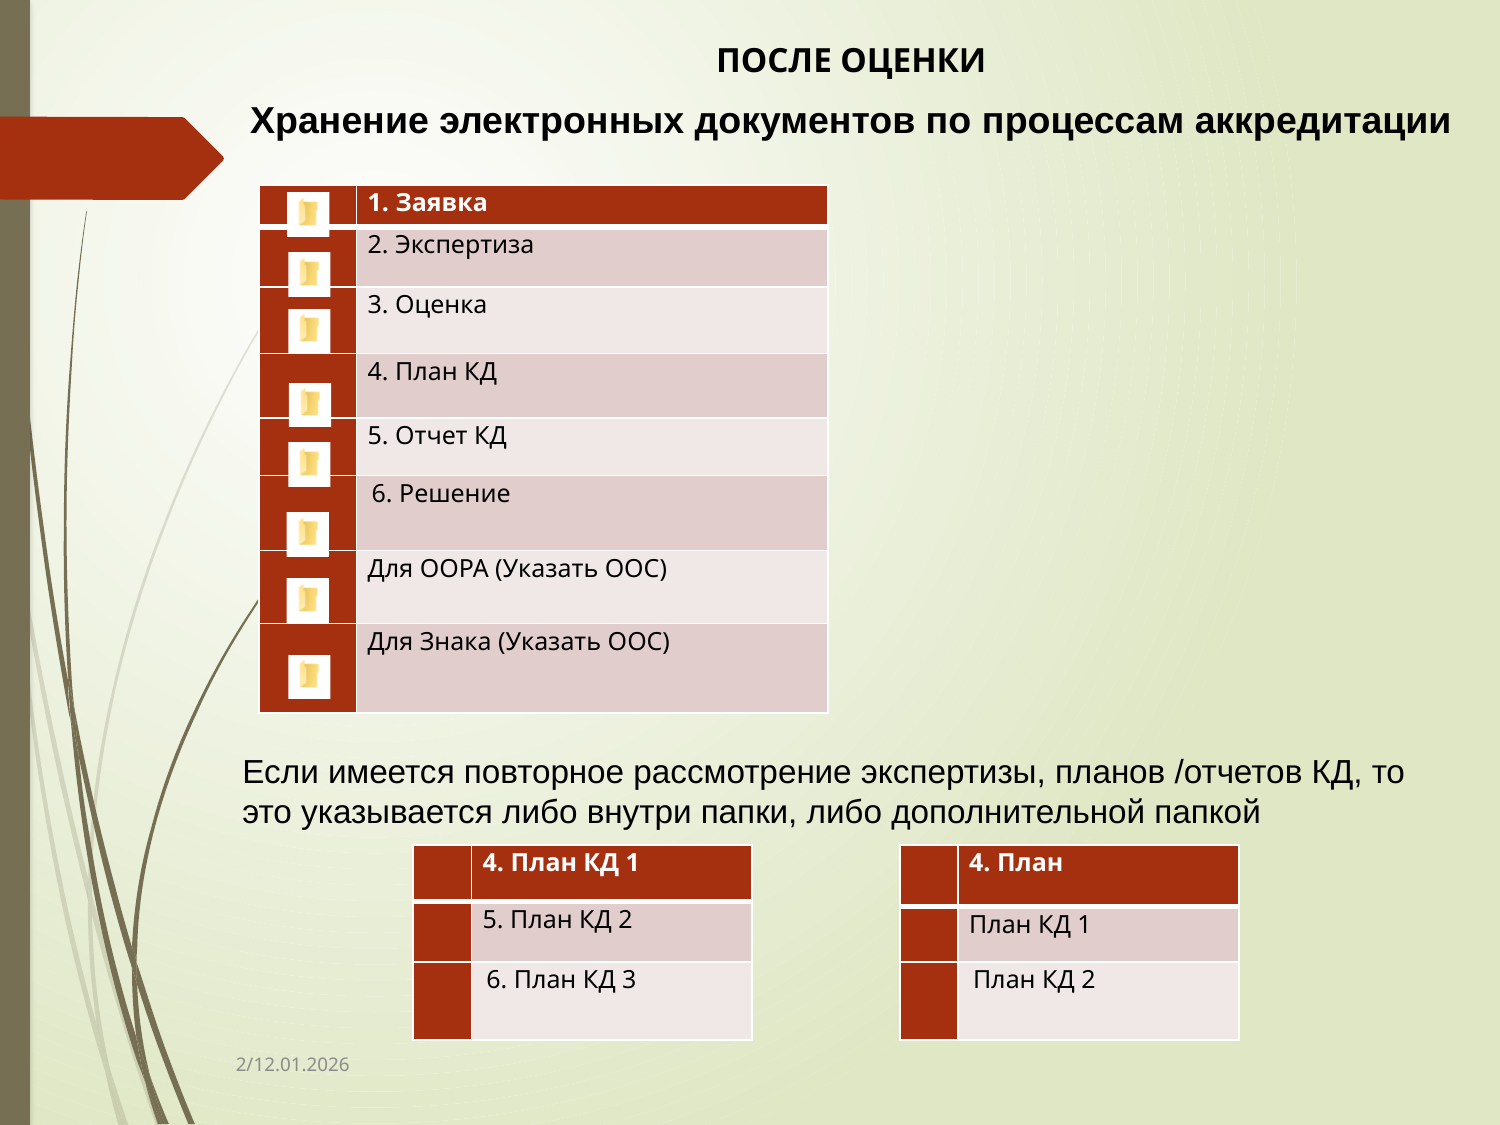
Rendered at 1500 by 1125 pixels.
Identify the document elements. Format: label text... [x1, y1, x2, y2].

table_cell [260, 230, 356, 286]
table_cell 6. Решение [357, 476, 827, 550]
table_cell [260, 288, 356, 353]
picture [286, 192, 330, 237]
table_cell Для Знака (Указать ООС) [357, 624, 827, 712]
table_cell План КД 1 [959, 909, 1238, 961]
table_header 4. План [959, 846, 1238, 904]
table_header [901, 846, 957, 904]
table_cell [260, 354, 356, 417]
table_cell 5. План КД 2 [472, 904, 751, 961]
text_box Если имеется повторное рассмотрение экспертизы, планов /отчетов КД, то это указывается либо внутри папки, либо дополнительной папкой [227, 742, 1459, 838]
table_cell [260, 624, 356, 712]
picture [288, 309, 331, 354]
picture [288, 442, 331, 487]
footer 2/12.01.2026 [220, 1034, 1159, 1095]
picture [288, 252, 331, 297]
table_header 1. Заявка [357, 186, 827, 224]
table_cell 2. Экспертиза [357, 230, 827, 286]
table_cell [260, 551, 356, 623]
table_cell [414, 963, 471, 1039]
text_box ПОСЛЕ ОЦЕНКИ [258, 31, 1444, 88]
picture [286, 512, 330, 557]
table_cell [260, 476, 356, 550]
picture [288, 654, 331, 700]
table_cell 3. Оценка [357, 288, 827, 353]
table_cell 6. План КД 3 [472, 963, 751, 1039]
table_header [414, 846, 471, 899]
table_cell 4. План КД [357, 354, 827, 417]
table_cell [260, 419, 356, 475]
table_cell Для ООРА (Указать ООС) [357, 551, 827, 623]
table_cell [414, 904, 471, 961]
table_cell [901, 963, 957, 1039]
table_header [260, 186, 356, 224]
text_box Хранение электронных документов по процессам аккредитации [235, 88, 1468, 149]
table_cell 5. Отчет КД [357, 419, 827, 475]
picture [288, 382, 332, 427]
table_header 4. План КД 1 [472, 846, 751, 899]
picture [286, 578, 330, 623]
table_cell [901, 909, 957, 961]
table_cell План КД 2 [959, 963, 1238, 1039]
